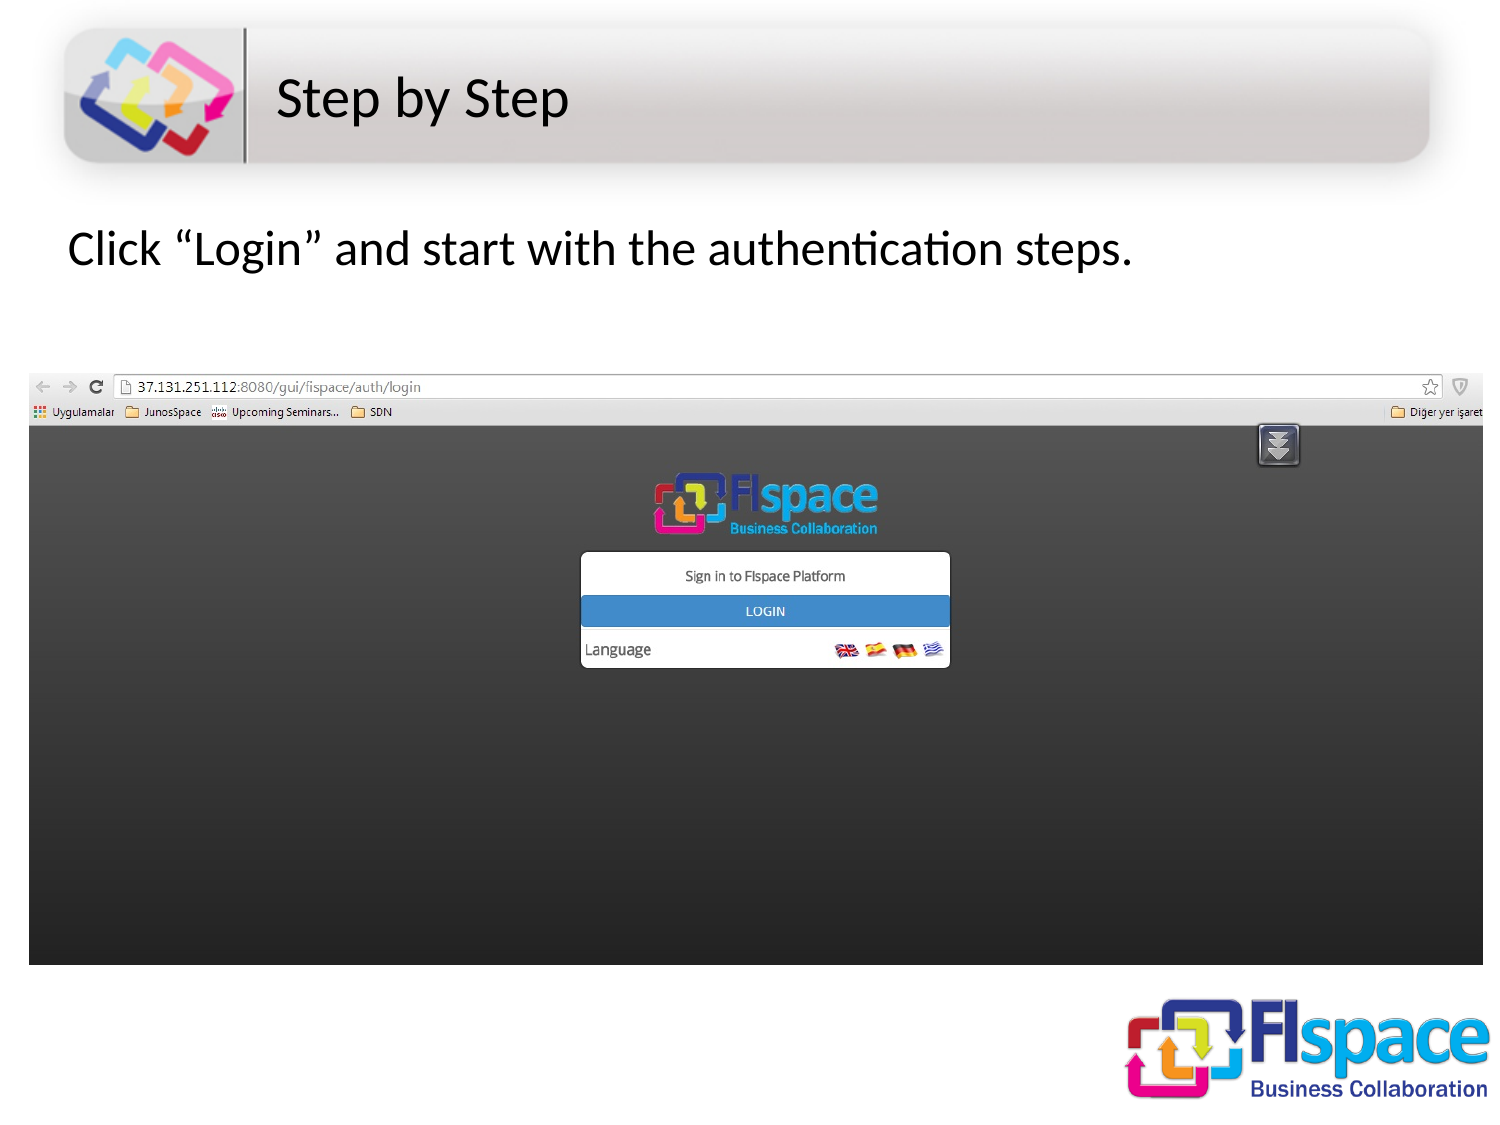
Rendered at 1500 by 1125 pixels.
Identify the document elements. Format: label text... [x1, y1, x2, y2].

picture [1118, 993, 1496, 1101]
title Step by Step [261, 39, 1401, 149]
picture [0, 0, 1500, 253]
text_box Click “Login” and start with the authentication steps. [53, 208, 1459, 283]
picture [29, 373, 1483, 965]
